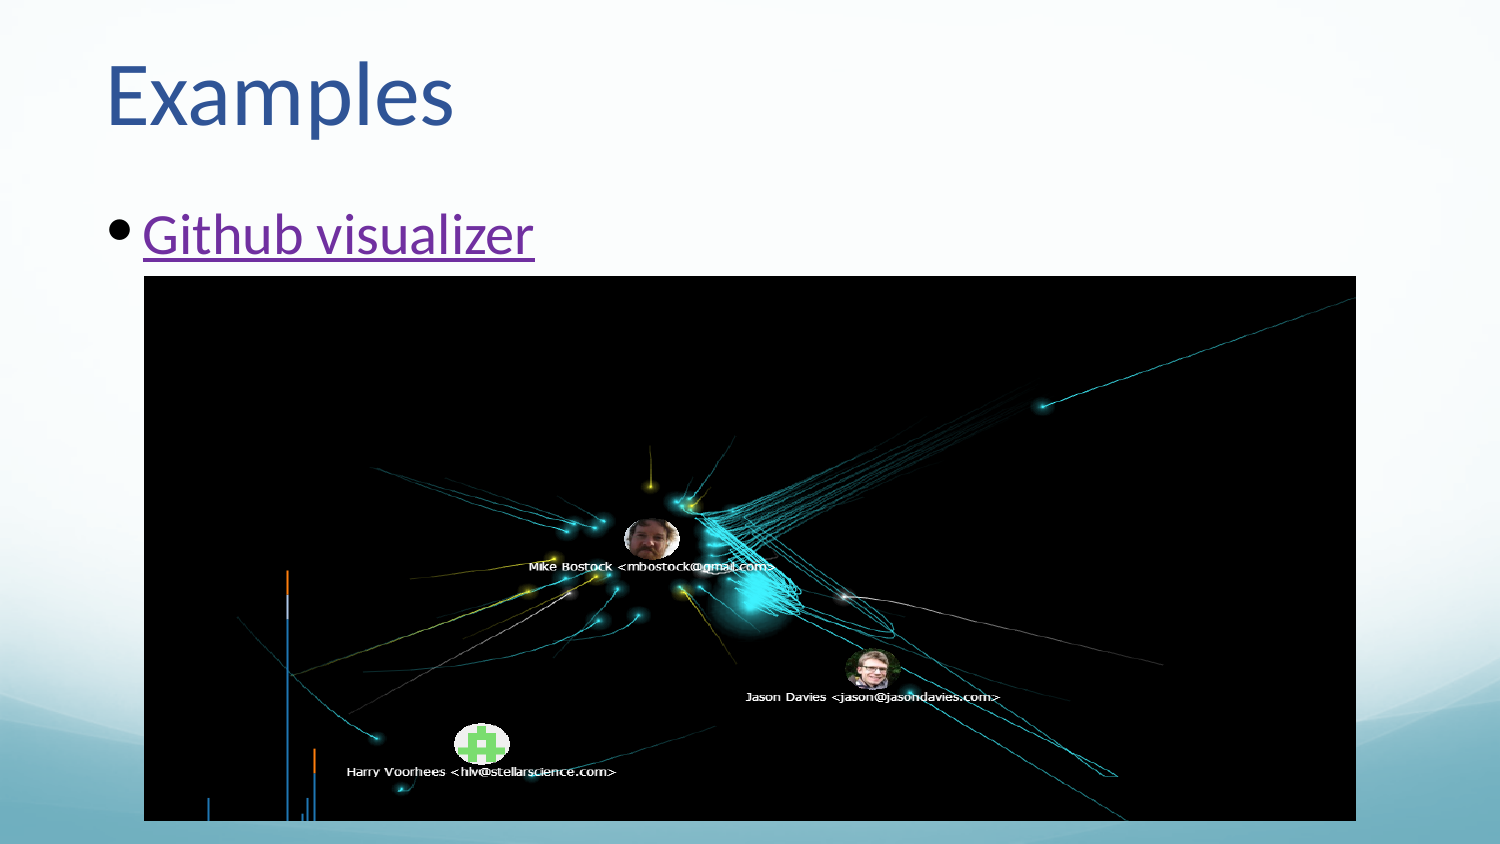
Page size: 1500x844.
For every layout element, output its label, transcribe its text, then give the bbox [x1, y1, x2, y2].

title Examples [90, 13, 1410, 178]
picture [0, 0, 1500, 844]
list Github visualizer [90, 196, 1410, 732]
